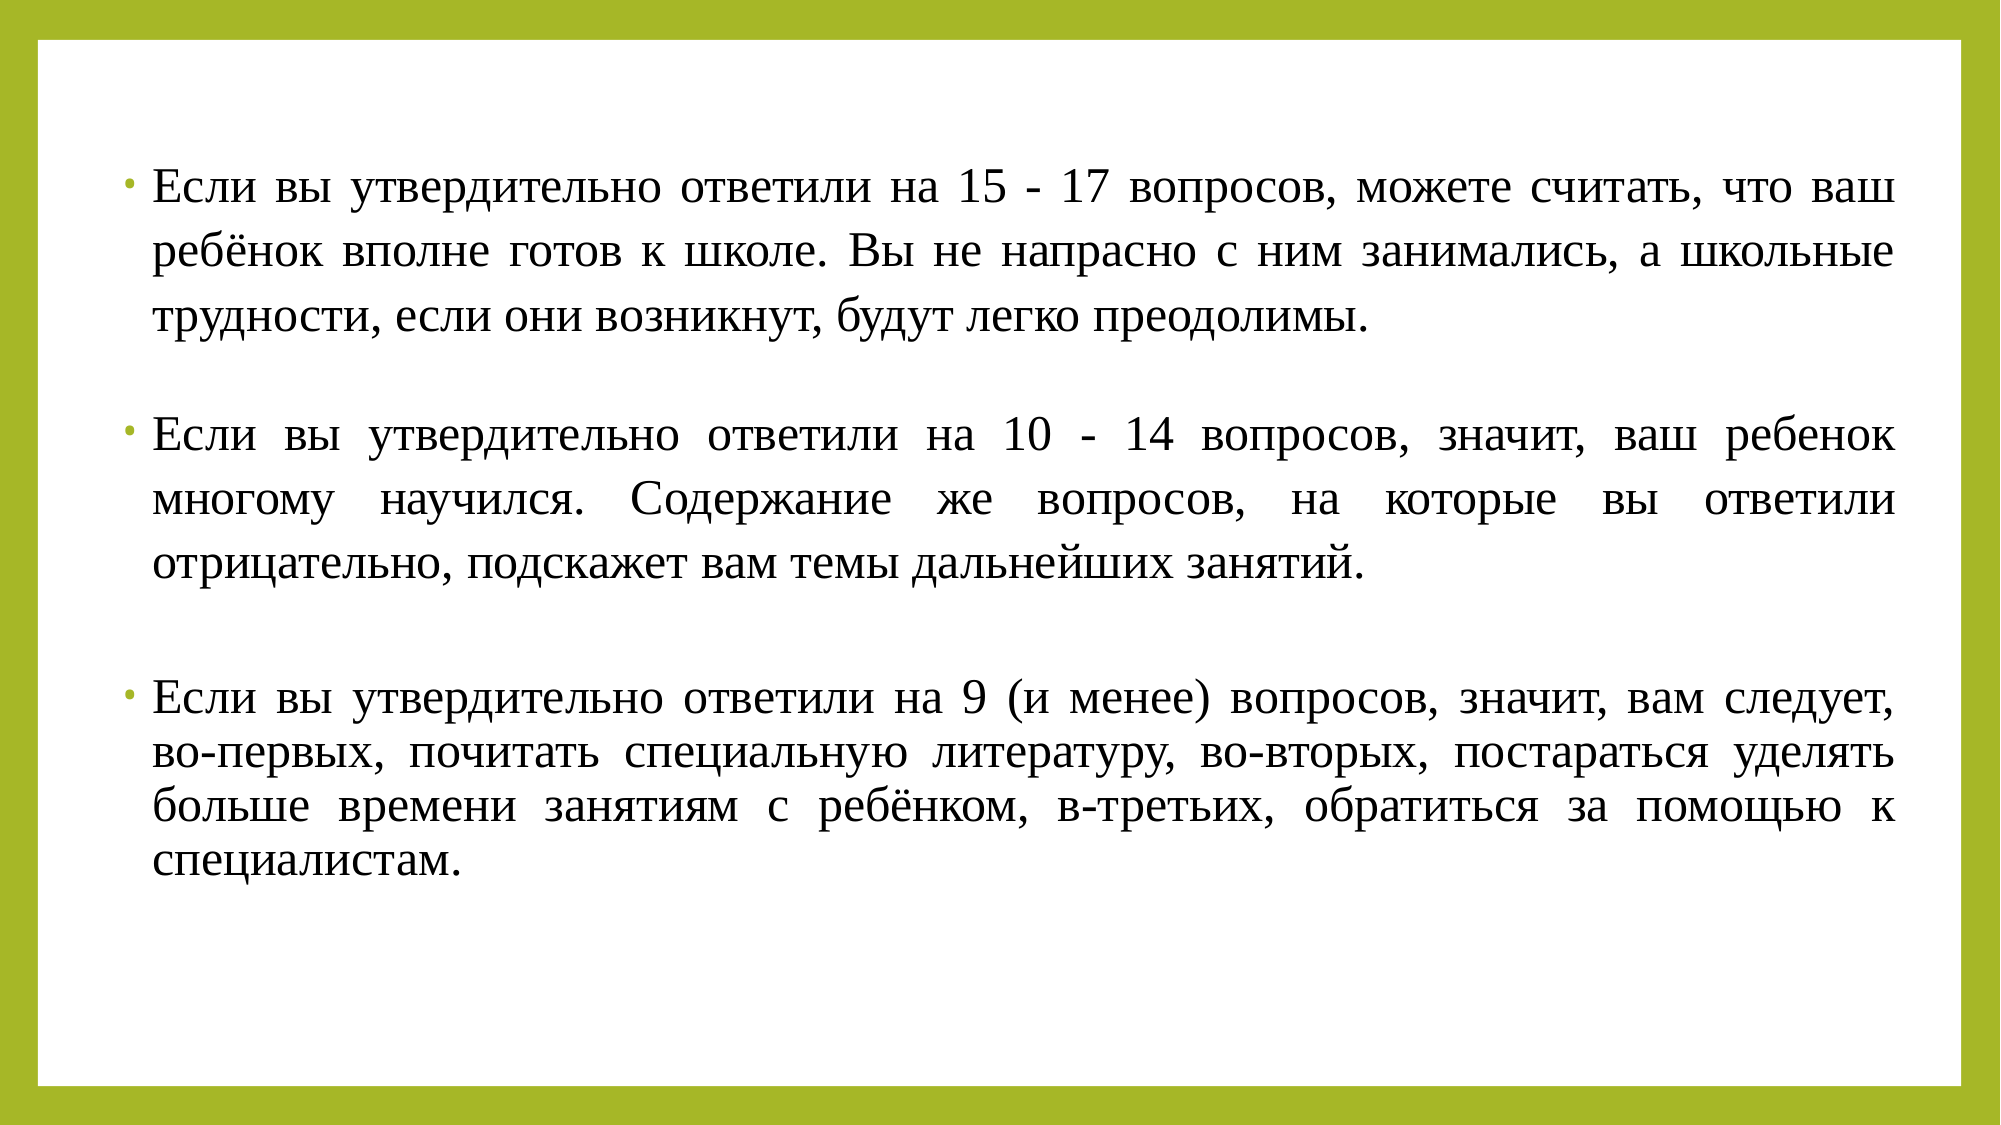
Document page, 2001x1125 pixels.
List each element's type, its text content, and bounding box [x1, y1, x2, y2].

list Если вы утвердительно ответили на 15 - 17 вопросов, можете считать, что ваш ребёнок вполне готов к школе. Вы не напрасно с ним занимались, а школьные трудности, если они возникнут, будут легко преодолимы. Если вы утвердительно ответили на 10 - 14 вопросов, значит, ваш ребенок многому научился. Содержание же вопросов, на которые вы ответили отрицательно, подскажет вам темы дальнейших занятий. Если вы утвердительно ответили на 9 (и менее) вопросов, значит, вам следует, во-первых, почитать специальную литературу, во-вторых, постараться уделять больше времени занятиям с ребёнком, в-третьих, обратиться за помощью к специалистам. [99, 140, 1912, 1000]
